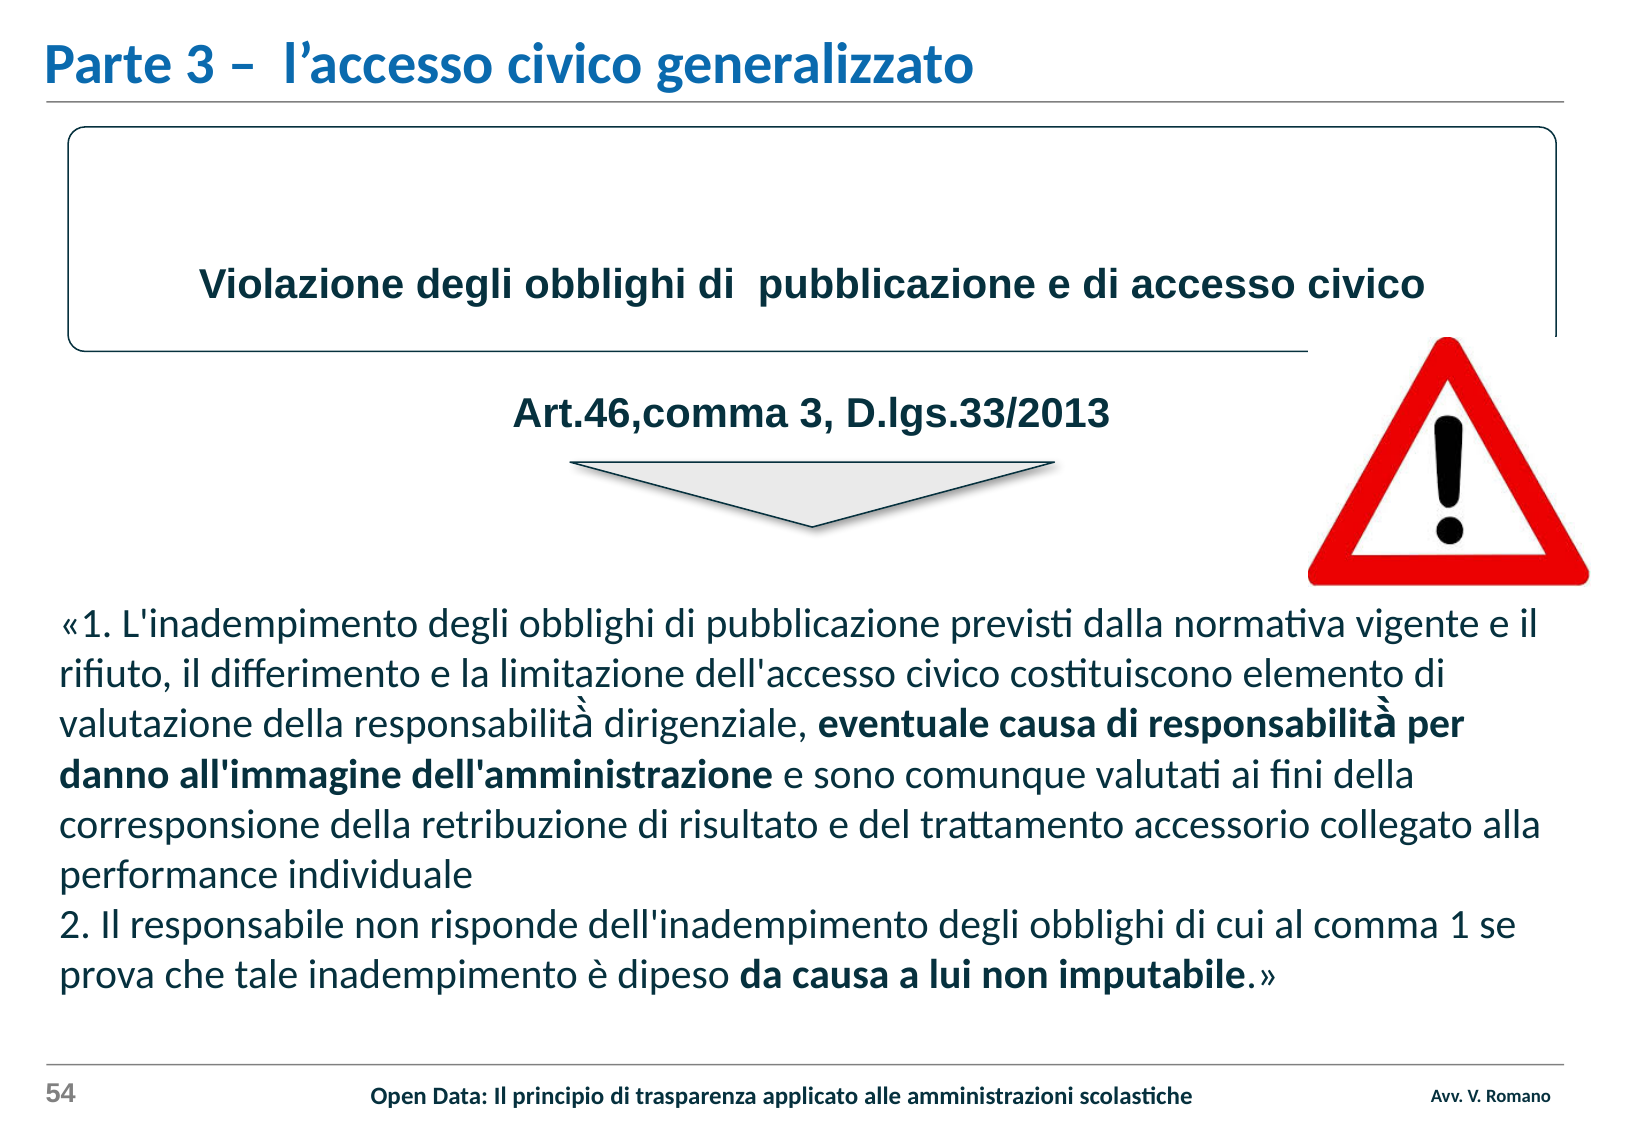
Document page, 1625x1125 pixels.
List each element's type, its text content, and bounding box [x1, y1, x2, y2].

text_box Violazione degli obblighi di pubblicazione e di accesso civico [68, 126, 1557, 352]
text_box «1. L'inadempimento degli obblighi di pubblicazione previsti dalla normativa vigente e il rifiuto, il differimento e la limitazione dell'accesso civico costituiscono elemento di valutazione della responsabilità̀ dirigenziale, eventuale causa di responsabilità̀ per danno all'immagine dell'amministrazione e sono comunque valutati ai fini della corresponsione della retribuzione di risultato e del trattamento accessorio collegato alla performance individuale 2. Il responsabile non risponde dell'inadempimento degli obblighi di cui al comma 1 se prova che tale inadempimento è dipeso da causa a lui non imputabile.» [44, 538, 1561, 1094]
text_box Art.46,comma 3, D.lgs.33/2013 [44, 378, 1302, 439]
text_box [570, 462, 1055, 528]
picture [1308, 337, 1591, 587]
text_box Parte 3 – l’accesso civico generalizzato [44, 24, 1561, 91]
